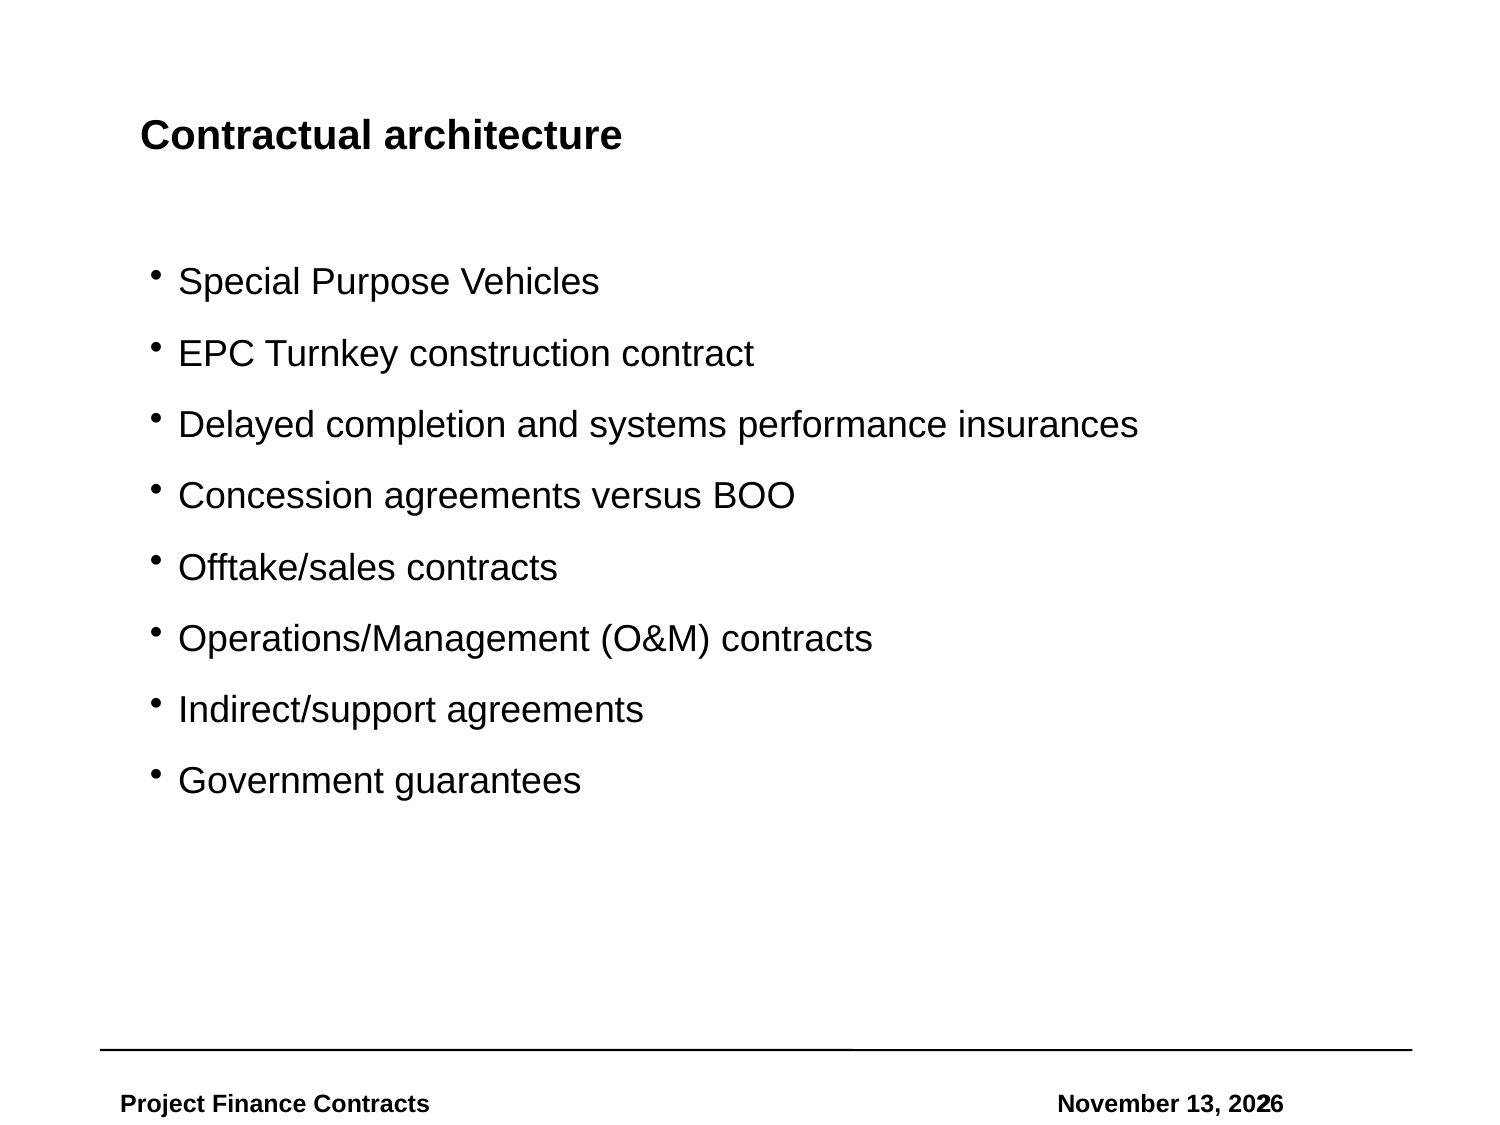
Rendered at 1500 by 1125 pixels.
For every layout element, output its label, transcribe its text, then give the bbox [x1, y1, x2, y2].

list Special Purpose Vehicles EPC Turnkey construction contract Delayed completion and systems performance insurances Concession agreements versus BOO Offtake/sales contracts Operations/Management (O&M) contracts Indirect/support agreements Government guarantees [124, 249, 1376, 1001]
title Contractual architecture [124, 99, 1288, 226]
